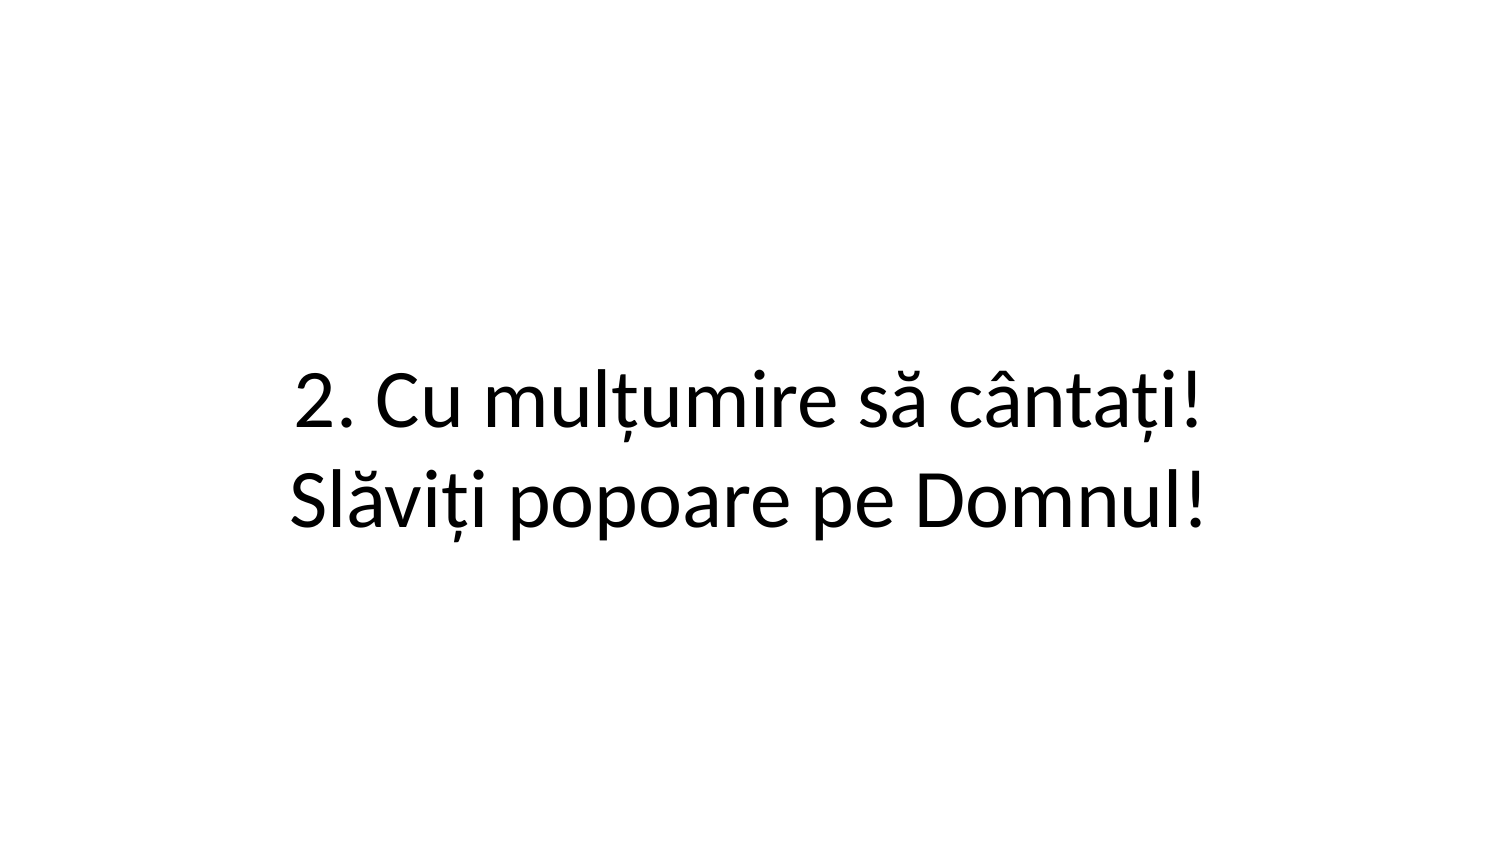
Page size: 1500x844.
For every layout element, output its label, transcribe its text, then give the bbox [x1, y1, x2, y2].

text_box 2. Cu mulțumire să cântați! Slăviți popoare pe Domnul! [274, 292, 1226, 552]
